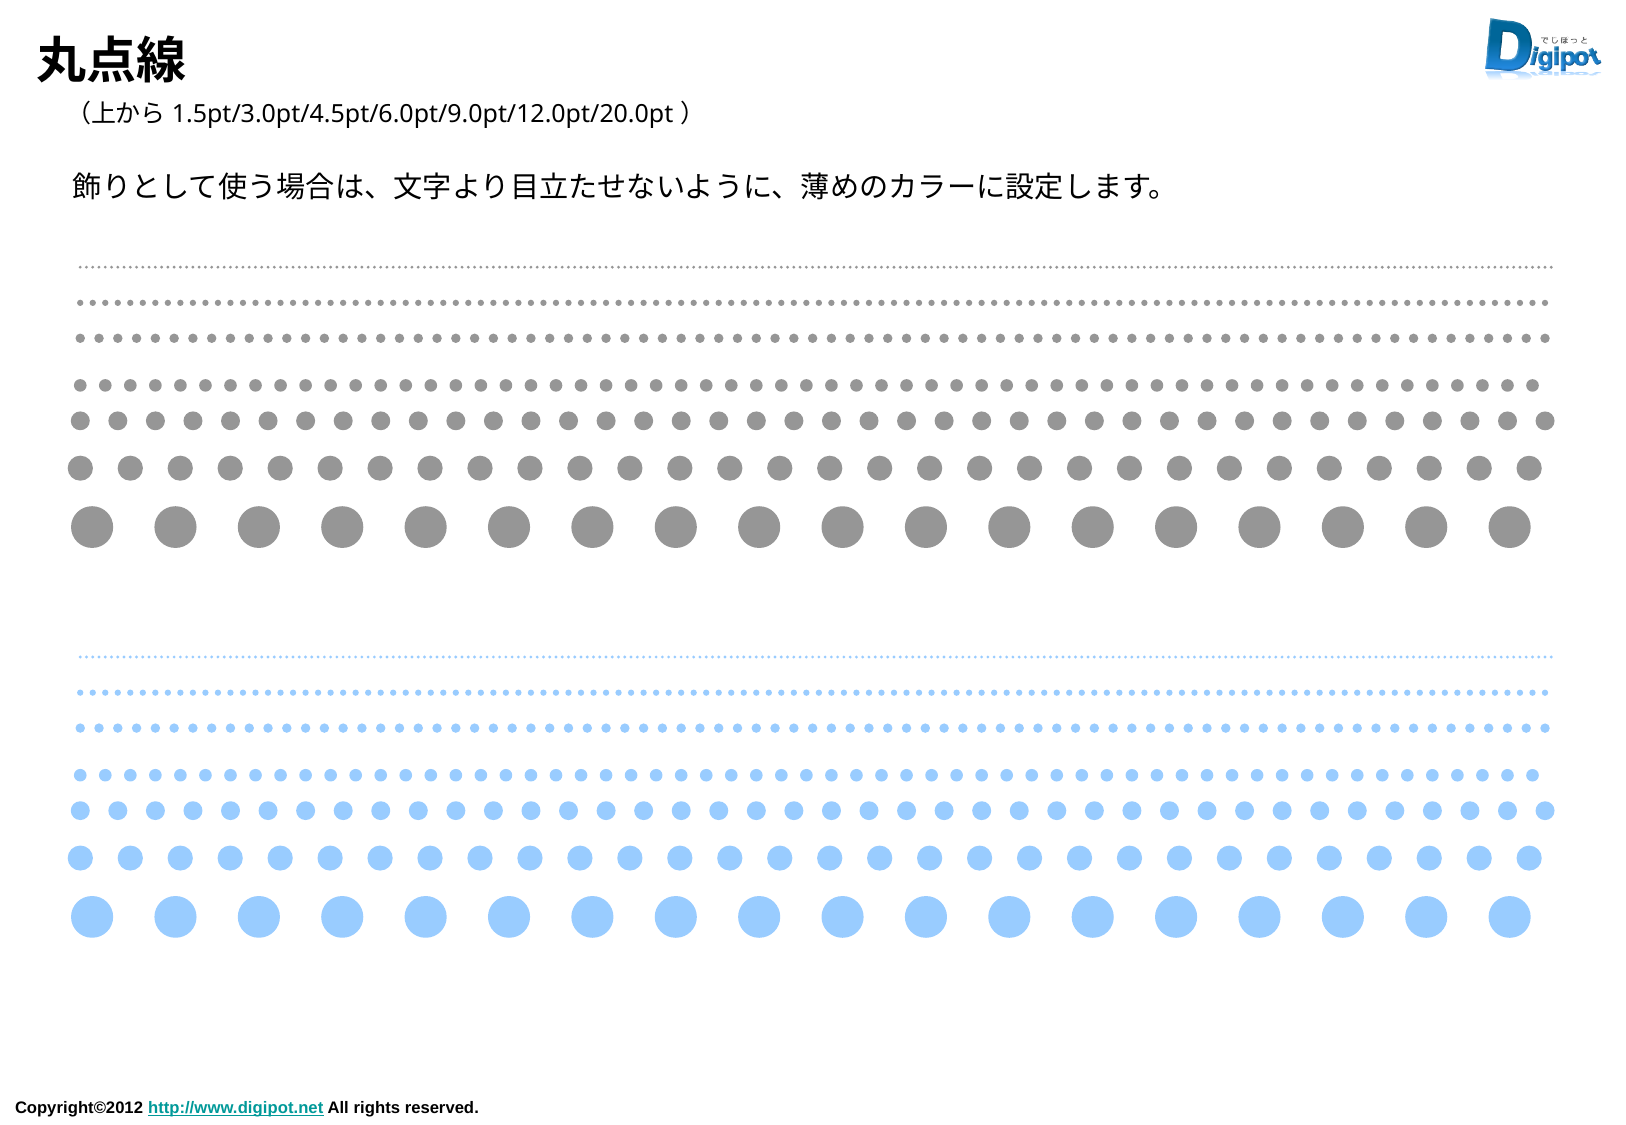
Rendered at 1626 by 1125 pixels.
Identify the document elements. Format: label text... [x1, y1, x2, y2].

text_box （上から1.5pt/3.0pt/4.5pt/6.0pt/9.0pt/12.0pt/20.0pt） [51, 90, 721, 135]
text_box 飾りとして使う場合は、文字より目立たせないように、薄めのカラーに設定します。 [58, 160, 1194, 211]
title 丸点線 [21, 19, 881, 98]
picture [1485, 18, 1602, 82]
